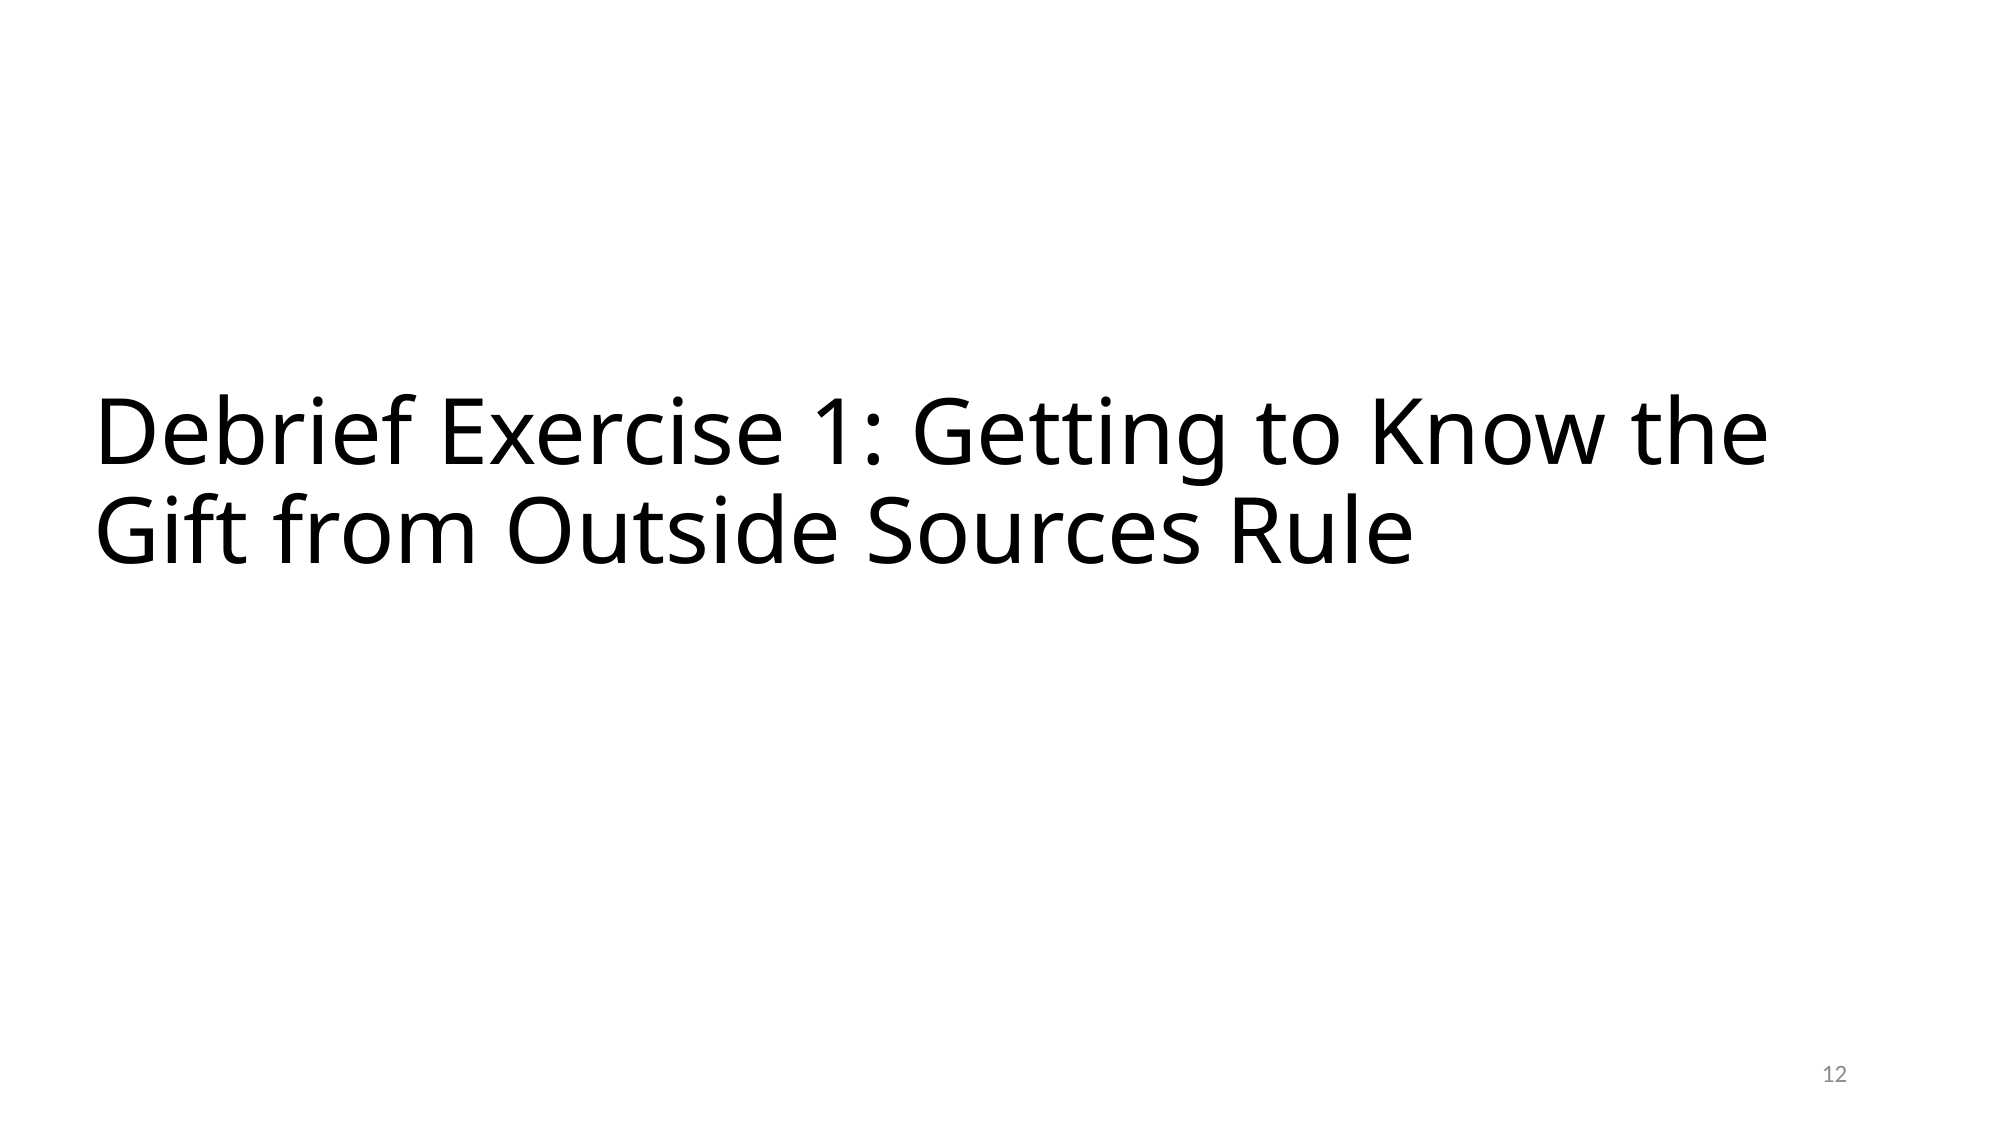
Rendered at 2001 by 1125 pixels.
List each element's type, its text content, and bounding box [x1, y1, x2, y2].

slide_number 12 [1412, 1042, 1863, 1103]
title Debrief Exercise 1: Getting to Know the Gift from Outside Sources Rule [78, 375, 1804, 594]
